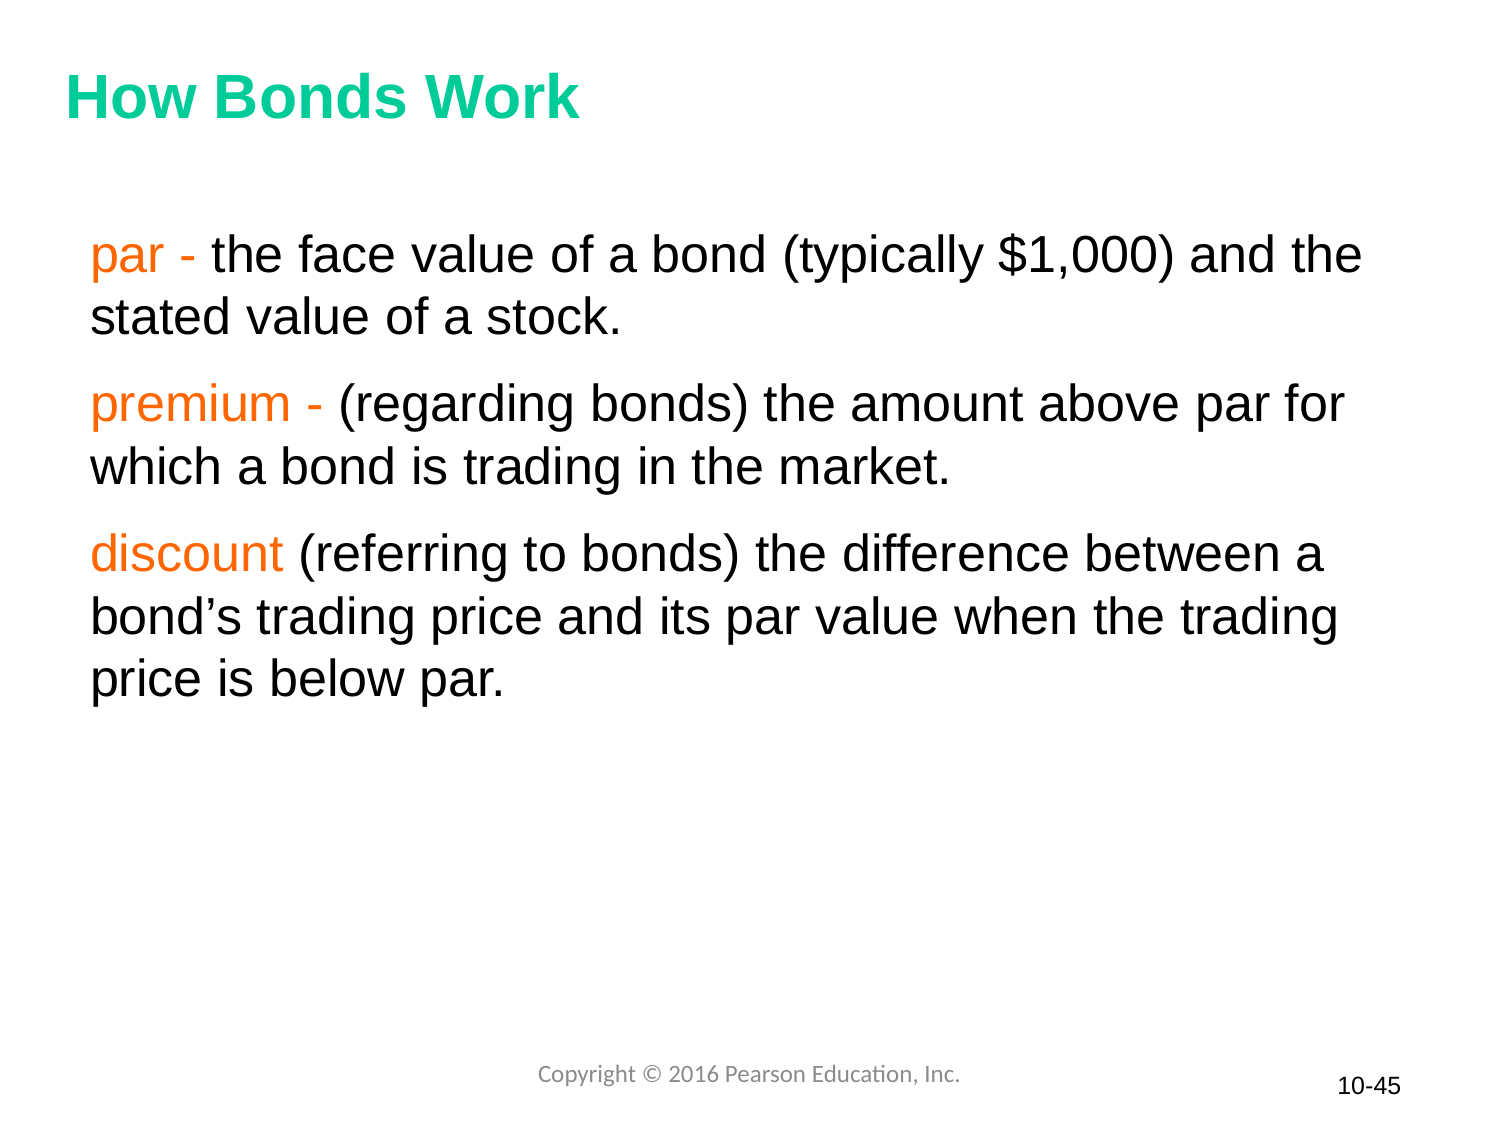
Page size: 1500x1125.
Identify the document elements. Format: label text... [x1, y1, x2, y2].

list par - the face value of a bond (typically $1,000) and the stated value of a stock. premium - (regarding bonds) the amount above par for which a bond is trading in the market. discount (referring to bonds) the difference between a bond’s trading price and its par value when the trading price is below par. [75, 212, 1425, 955]
title How Bonds Work [50, 0, 1400, 188]
footer Copyright © 2016 Pearson Education, Inc. [512, 1042, 988, 1103]
